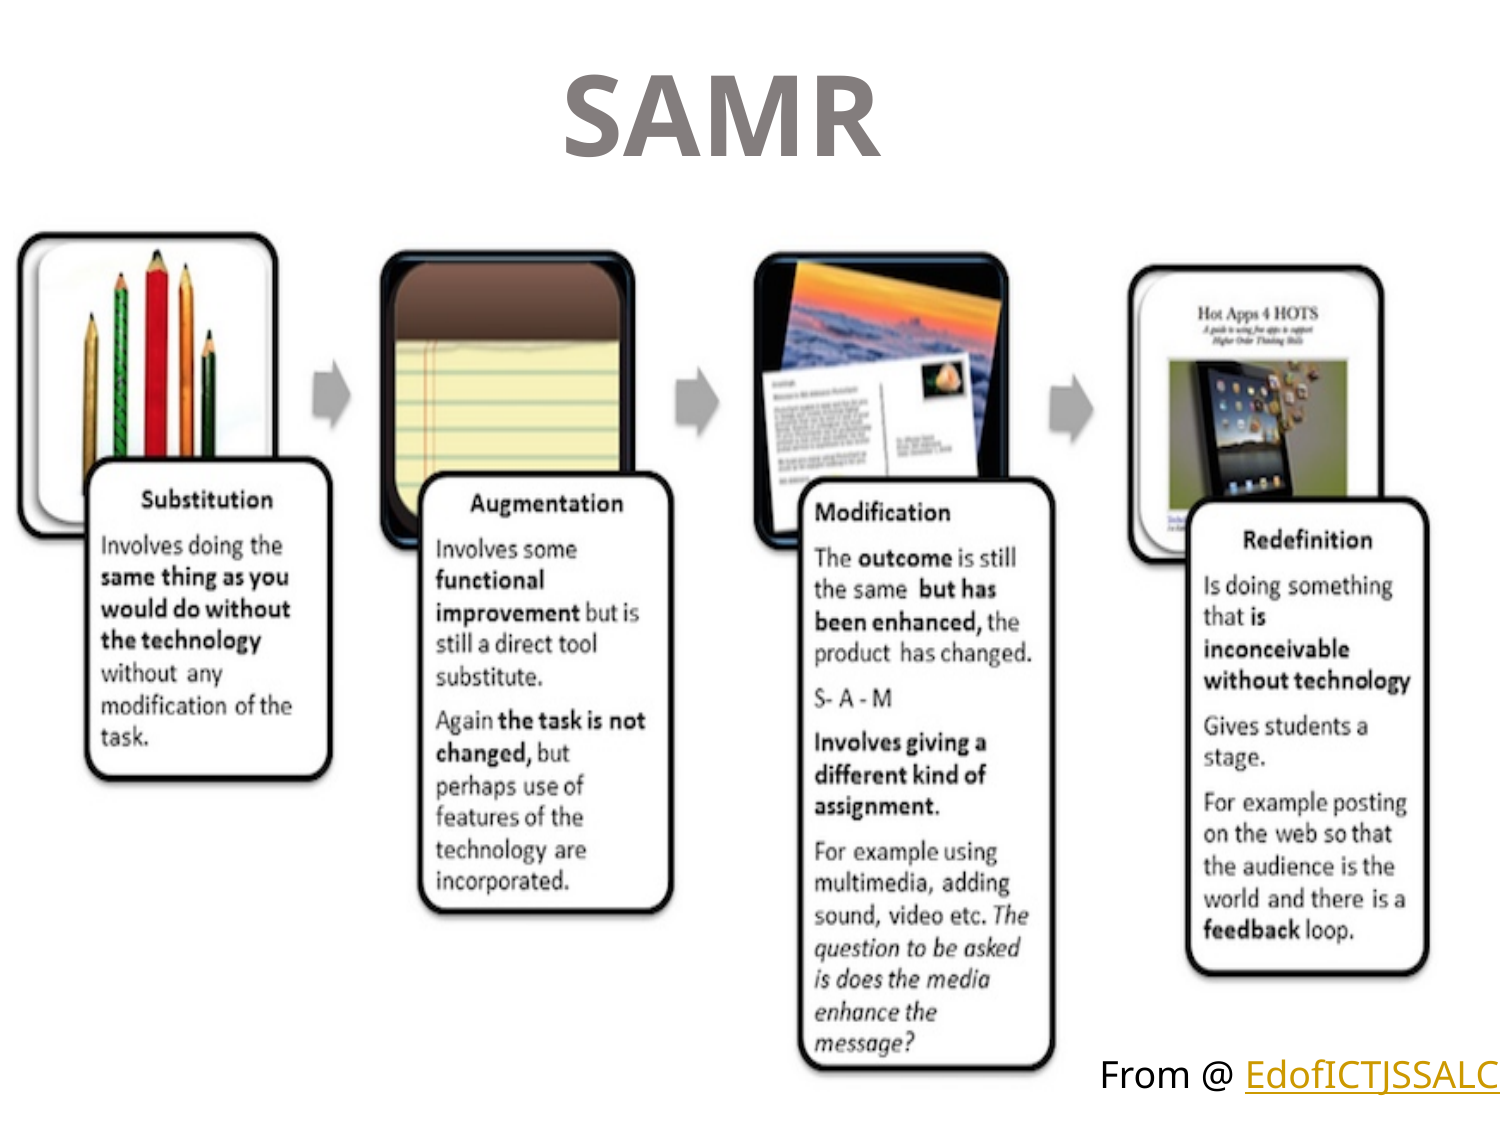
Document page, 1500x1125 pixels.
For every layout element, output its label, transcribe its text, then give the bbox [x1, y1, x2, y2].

picture [13, 0, 1476, 1125]
text_box From @ EdofICTJSSALC [1479, 1043, 1500, 1110]
